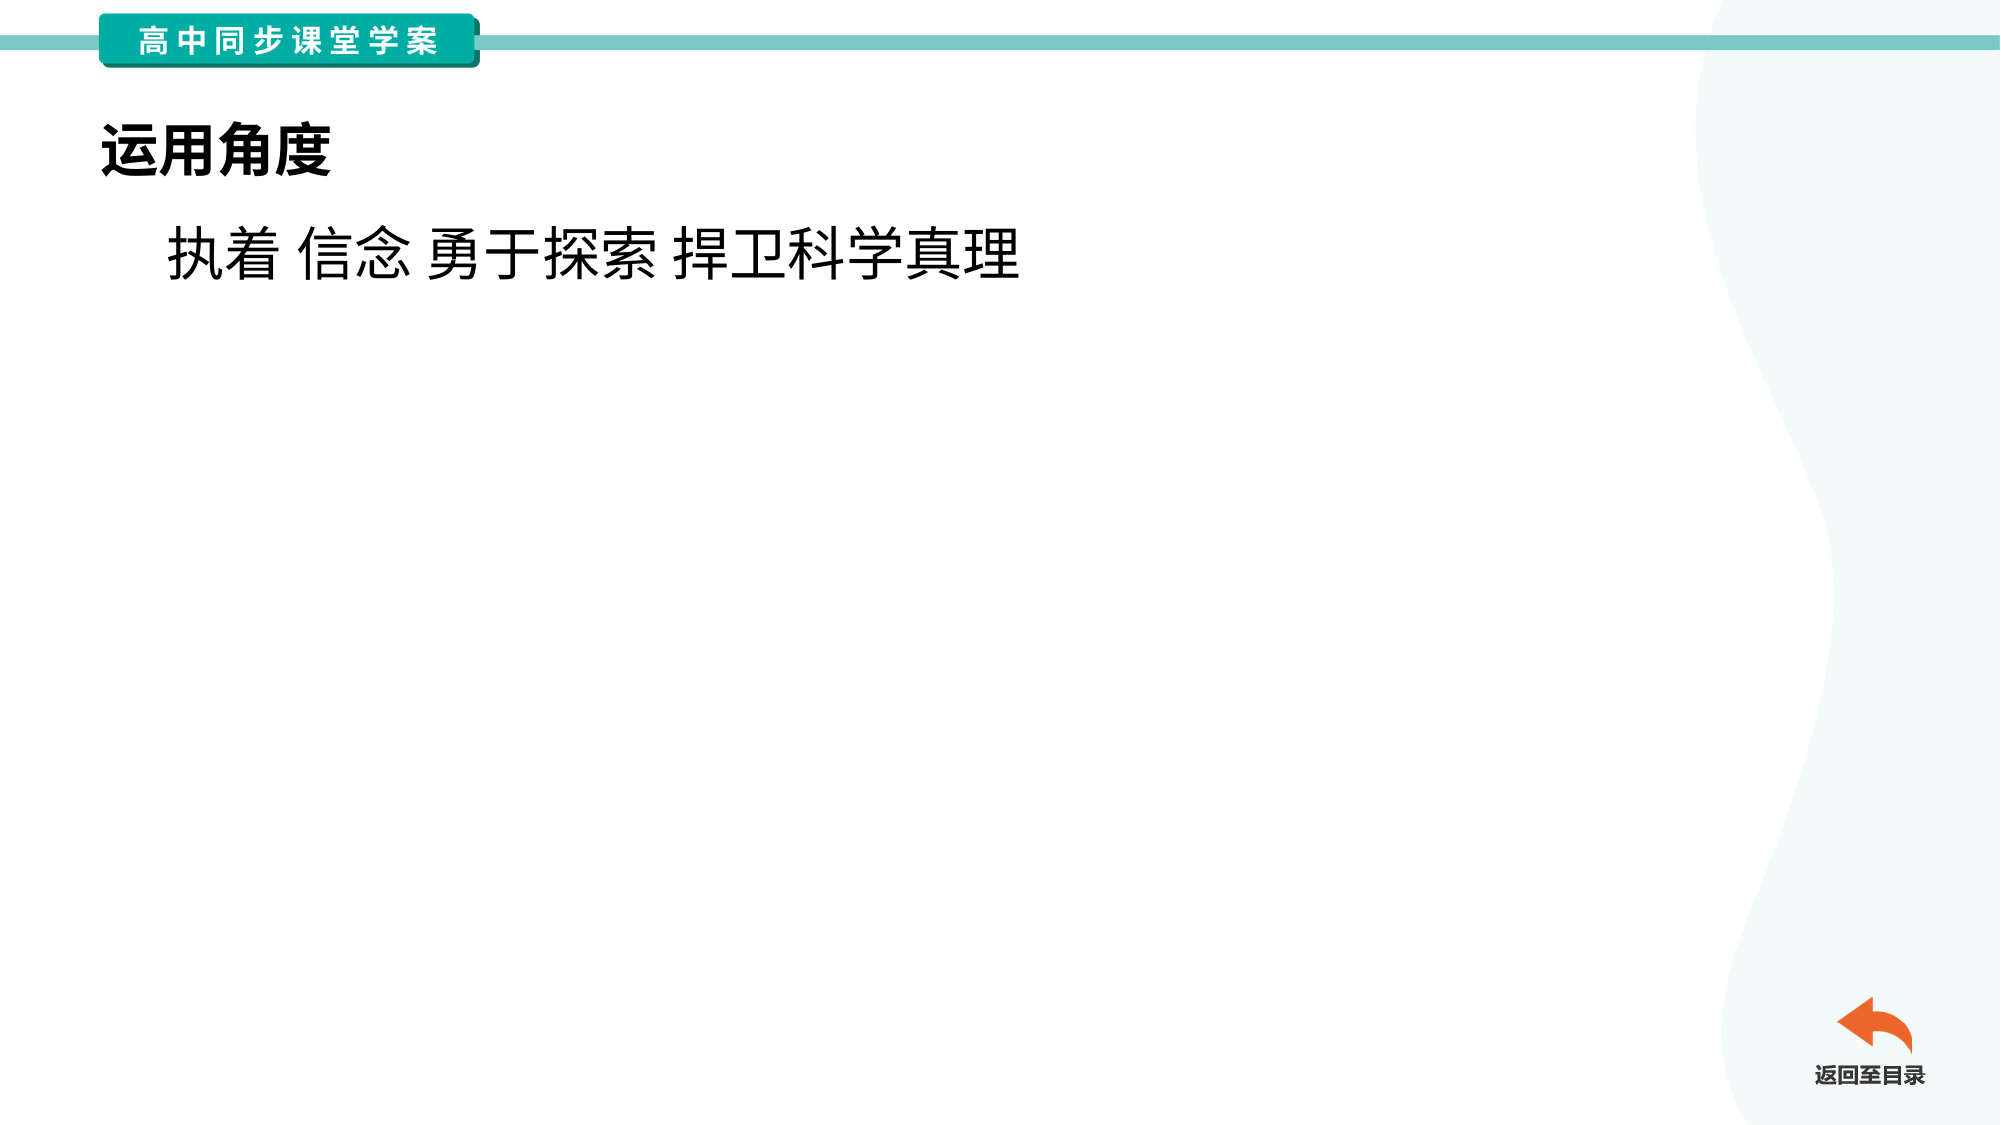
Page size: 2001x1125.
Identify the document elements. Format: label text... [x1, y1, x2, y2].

picture [0, 0, 2000, 1125]
text_box 运用角度 执着 信念 勇于探索 捍卫科学真理#1.2.1 [100, 76, 1899, 275]
